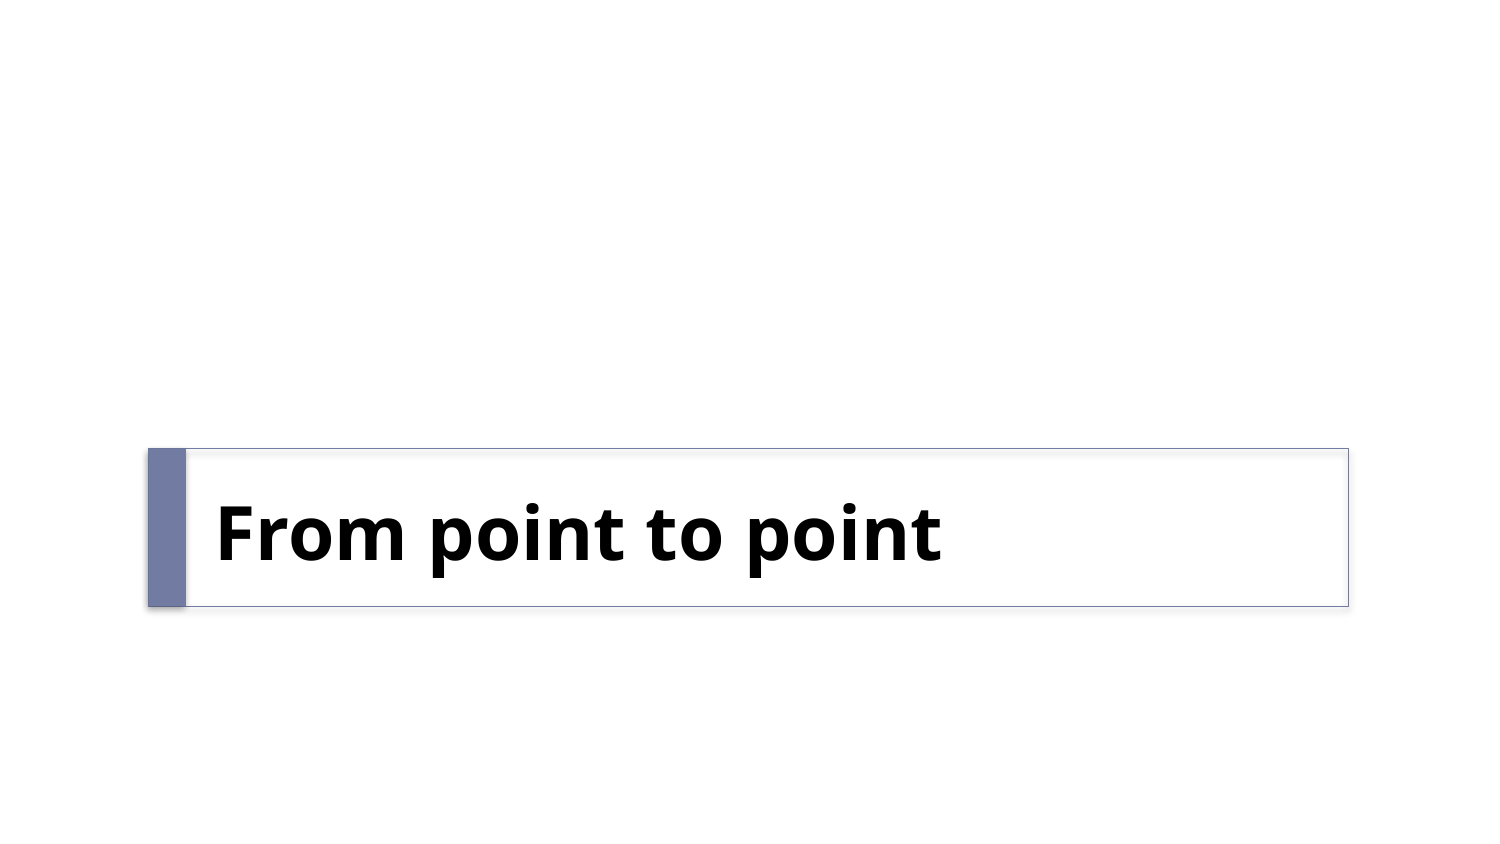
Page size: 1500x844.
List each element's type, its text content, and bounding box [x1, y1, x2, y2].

title From point to point [200, 478, 1325, 600]
